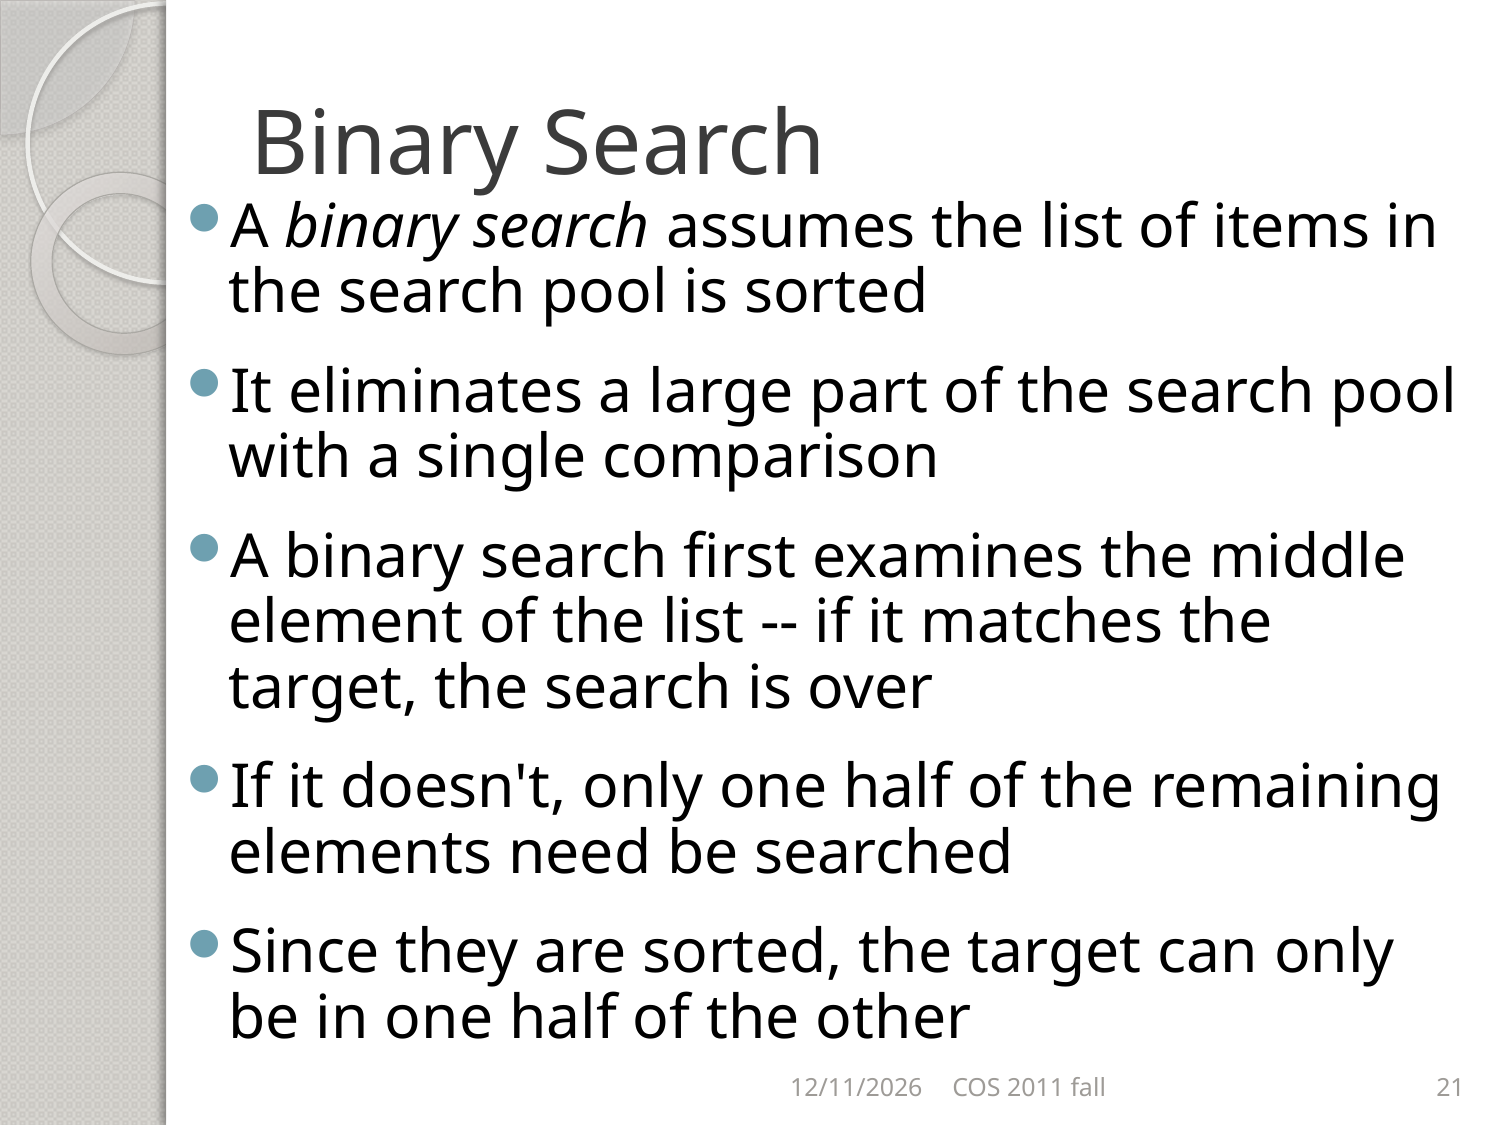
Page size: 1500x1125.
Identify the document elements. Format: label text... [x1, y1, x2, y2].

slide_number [587, 1034, 937, 1113]
title Binary Search [235, 45, 1466, 187]
slide_number 21 [1413, 1034, 1488, 1113]
list A binary search assumes the list of items in the search pool is sorted It eliminates a large part of the search pool with a single comparison A binary search first examines the middle element of the list -- if it matches the target, the search is over If it doesn't, only one half of the remaining elements need be searched Since they are sorted, the target can only be in one half of the other [159, 187, 1475, 1063]
footer COS 2011 fall [937, 1034, 1413, 1113]
